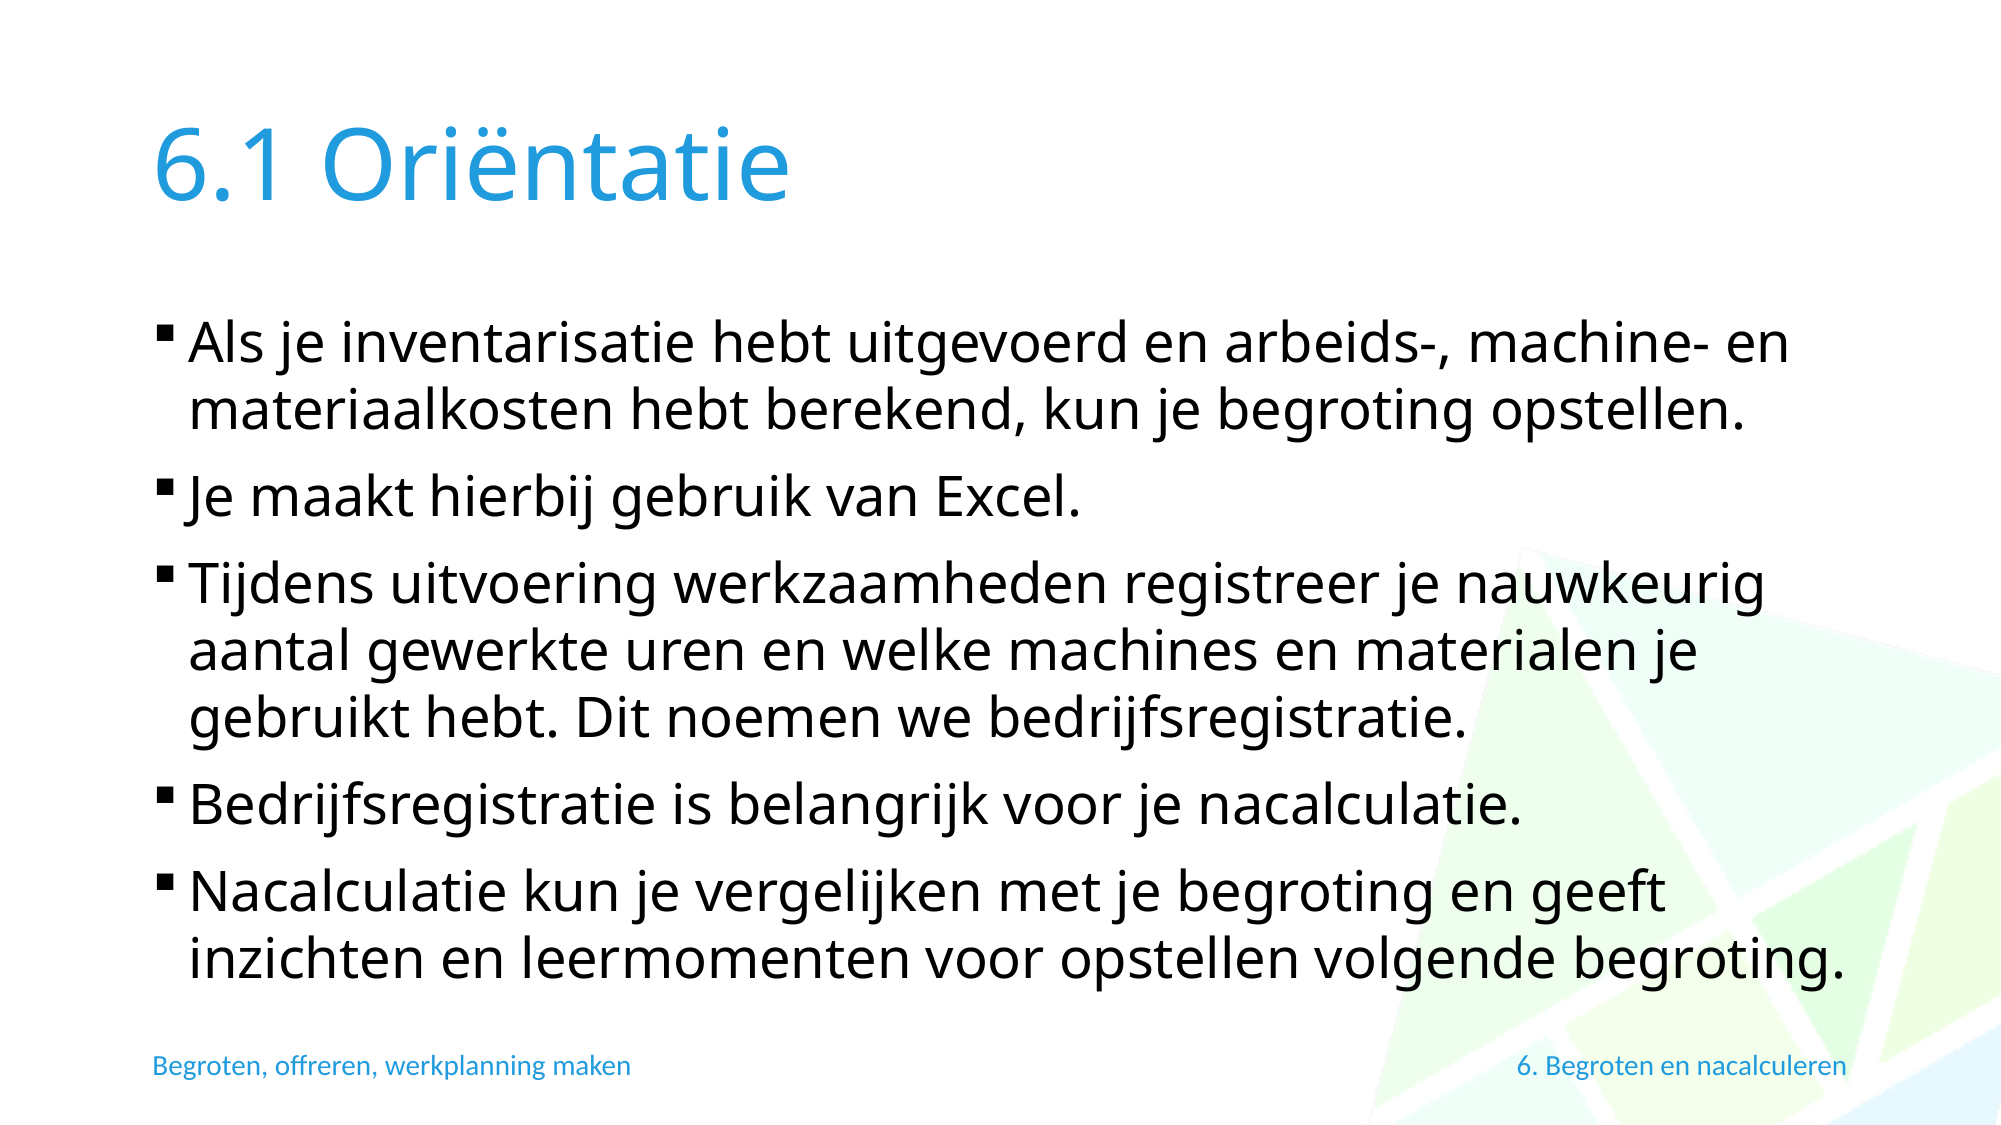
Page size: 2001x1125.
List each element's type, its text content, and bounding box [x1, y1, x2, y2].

list Begroten, offreren, werkplanning maken [137, 1042, 658, 1087]
list Als je inventarisatie hebt uitgevoerd en arbeids-, machine- en materiaalkosten hebt berekend, kun je begroting opstellen. Je maakt hierbij gebruik van Excel. Tijdens uitvoering werkzaamheden registreer je nauwkeurig aantal gewerkte uren en welke machines en materialen je gebruikt hebt. Dit noemen we bedrijfsregistratie. Bedrijfsregistratie is belangrijk voor je nacalculatie. Nacalculatie kun je vergelijken met je begroting en geeft inzichten en leermomenten voor opstellen volgende begroting. [137, 299, 1863, 1014]
title 6.1 Oriëntatie [137, 59, 1863, 278]
list 6. Begroten en nacalculeren [1412, 1042, 1863, 1103]
